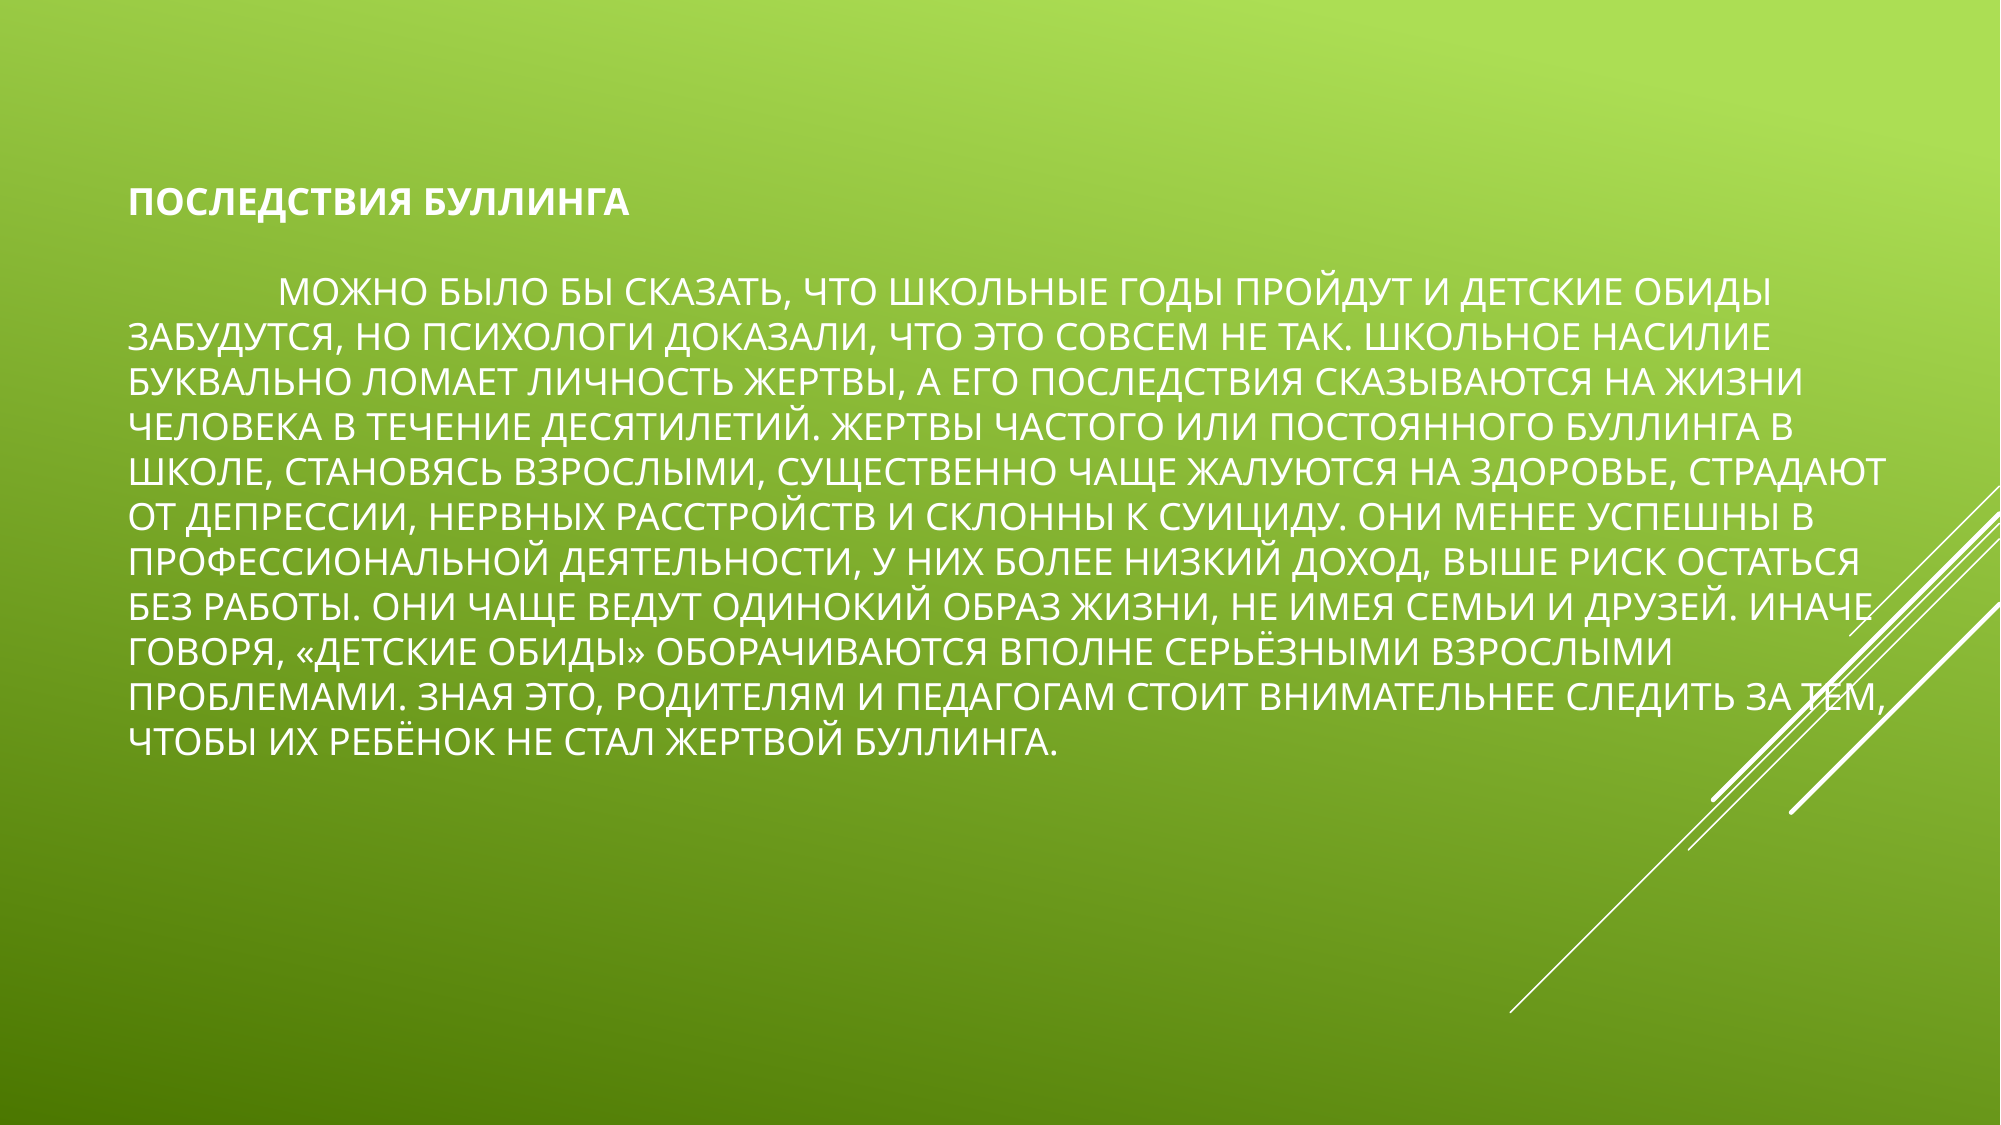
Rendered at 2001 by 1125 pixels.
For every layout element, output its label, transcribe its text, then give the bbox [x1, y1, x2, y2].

title Последствия буллинга Можно было бы сказать, что школьные годы пройдут и детские обиды забудутся, но психологи доказали, что это совсем не так. Школьное насилие буквально ломает личность жертвы, а его последствия сказываются на жизни человека в течение десятилетий. Жертвы частого или постоянного буллинга в школе, становясь взрослыми, существенно чаще жалуются на здоровье, страдают от депрессии, нервных расстройств и склонны к суициду. Они менее успешны в профессиональной деятельности, у них более низкий доход, выше риск остаться без работы. Они чаще ведут одинокий образ жизни, не имея семьи и друзей. Иначе говоря, «детские обиды» оборачиваются вполне серьёзными взрослыми проблемами. Зная это, родителям и педагогам стоит внимательнее следить за тем, чтобы их ребёнок не стал жертвой буллинга. [112, 48, 1934, 984]
